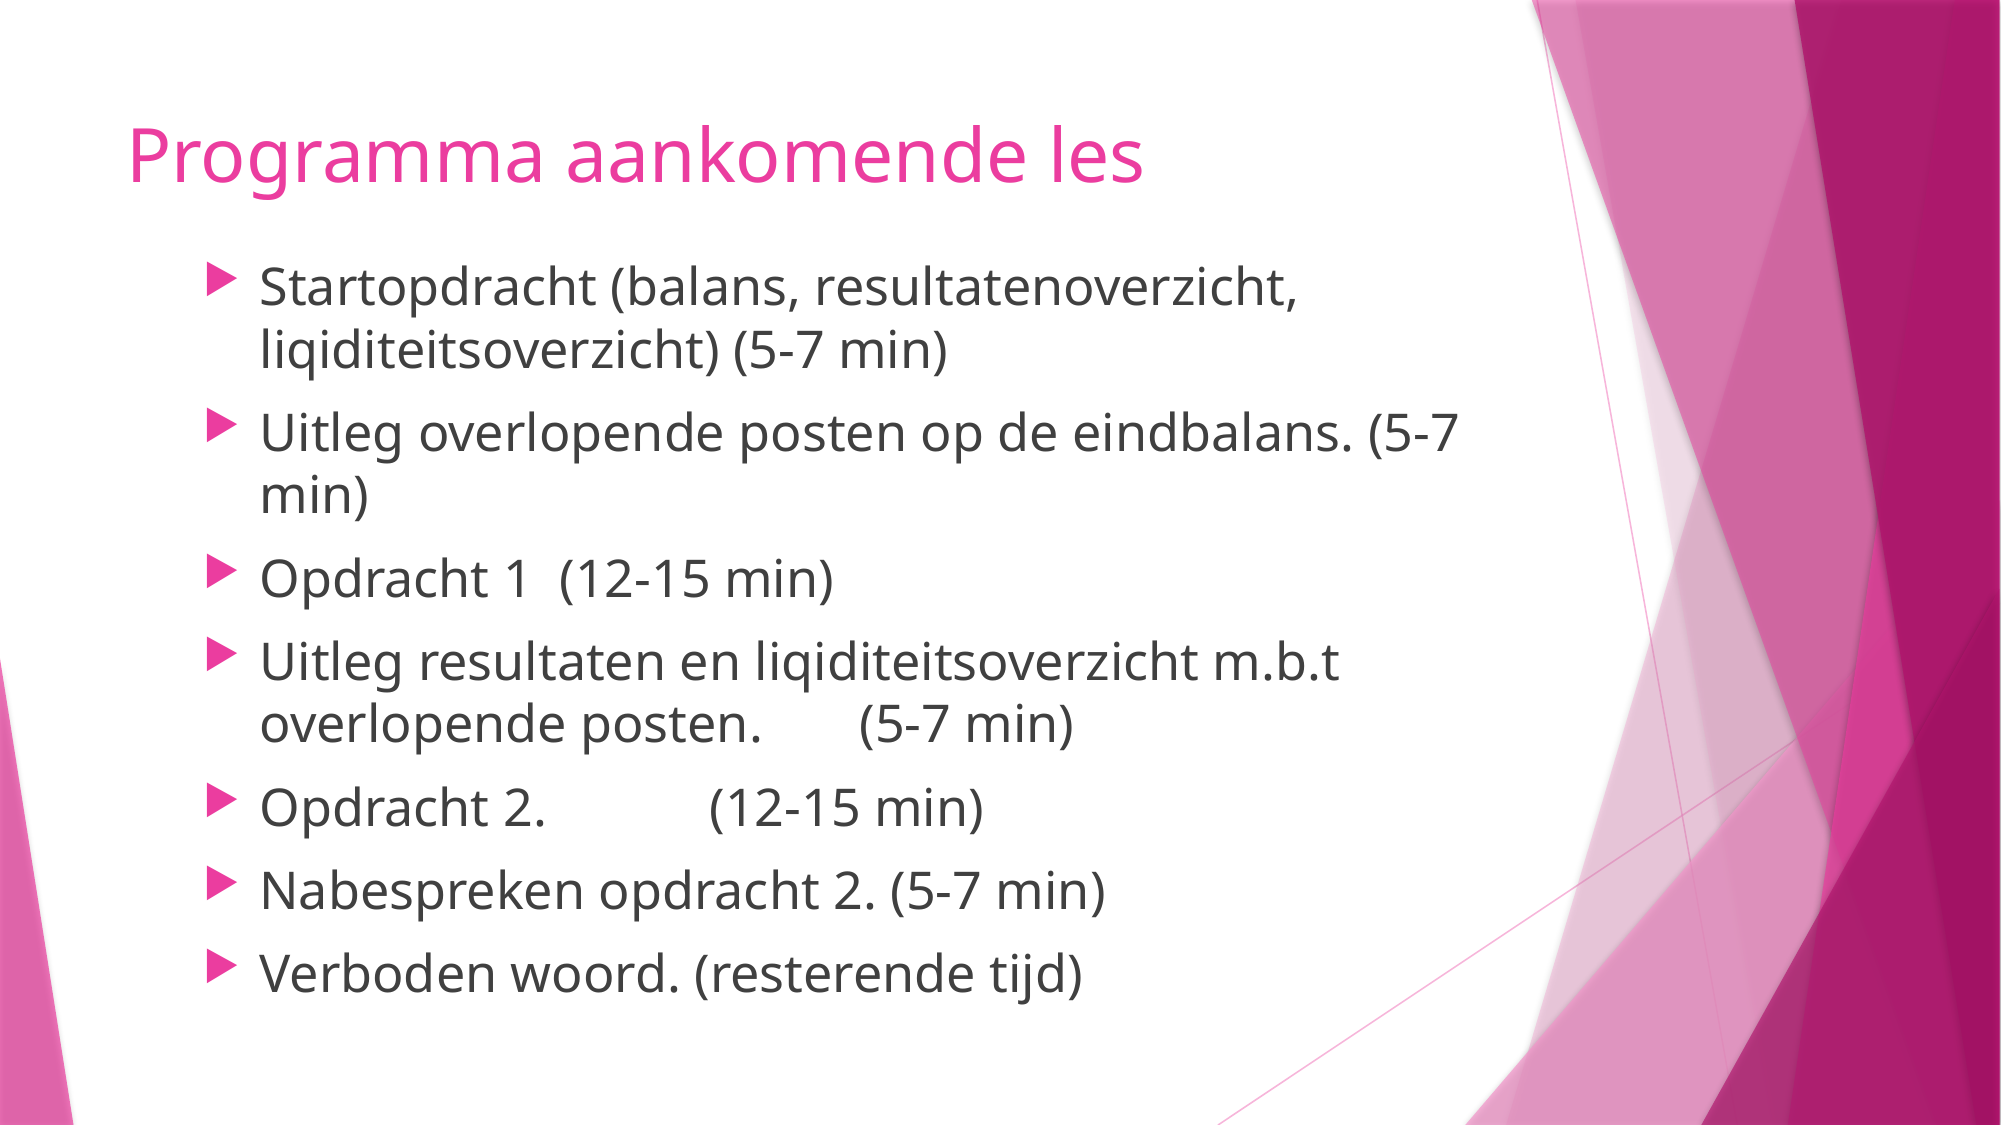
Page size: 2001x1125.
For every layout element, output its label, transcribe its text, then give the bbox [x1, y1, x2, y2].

title Programma aankomende les [111, 99, 1522, 317]
list Startopdracht (balans, resultatenoverzicht, liqiditeitsoverzicht) (5-7 min) Uitleg overlopende posten op de eindbalans. (5-7 min) Opdracht 1 (12-15 min) Uitleg resultaten en liqiditeitsoverzicht m.b.t overlopende posten. (5-7 min) Opdracht 2. (12-15 min) Nabespreken opdracht 2. (5-7 min) Verboden woord. (resterende tijd) [188, 246, 1599, 1062]
